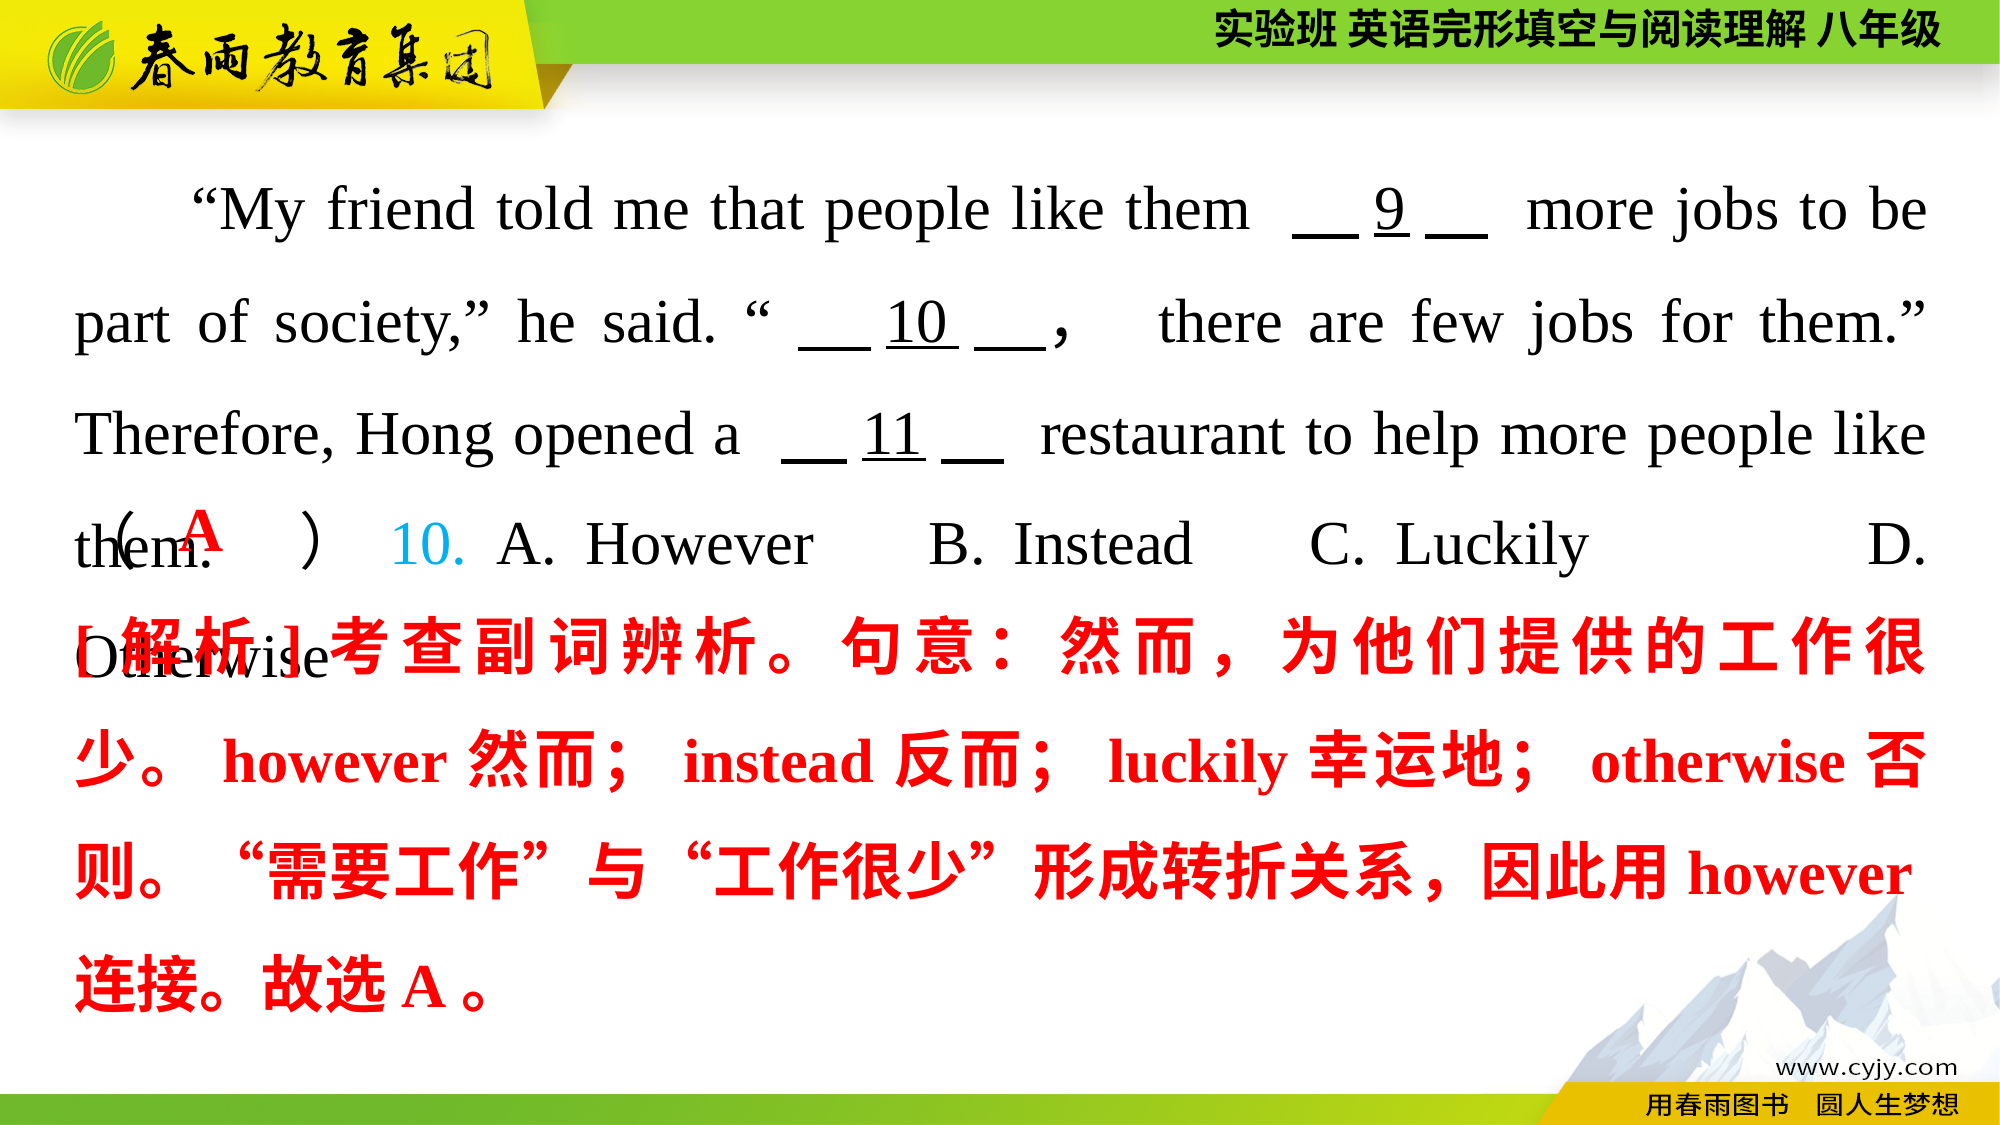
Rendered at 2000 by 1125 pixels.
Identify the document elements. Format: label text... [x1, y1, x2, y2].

list “My friend told me that people like them 9 more jobs to be part of society,” he said. “ 10 ， there are few jobs for them.” Therefore, Hong opened a 11 restaurant to help more people like them. [59, 122, 1944, 457]
text_box A [164, 481, 240, 562]
text_box [解析]考查副词辨析。句意：然而，为他们提供的工作很少。however然而；instead反而；luckily幸运地；otherwise否则。“需要工作”与“工作很少”形成转折关系，因此用however连接。故选A。 [59, 562, 1944, 1027]
picture [0, 0, 2000, 1125]
text_box （ ）10. A. However B. Instead C. Luckily D. Otherwise [59, 457, 1944, 562]
